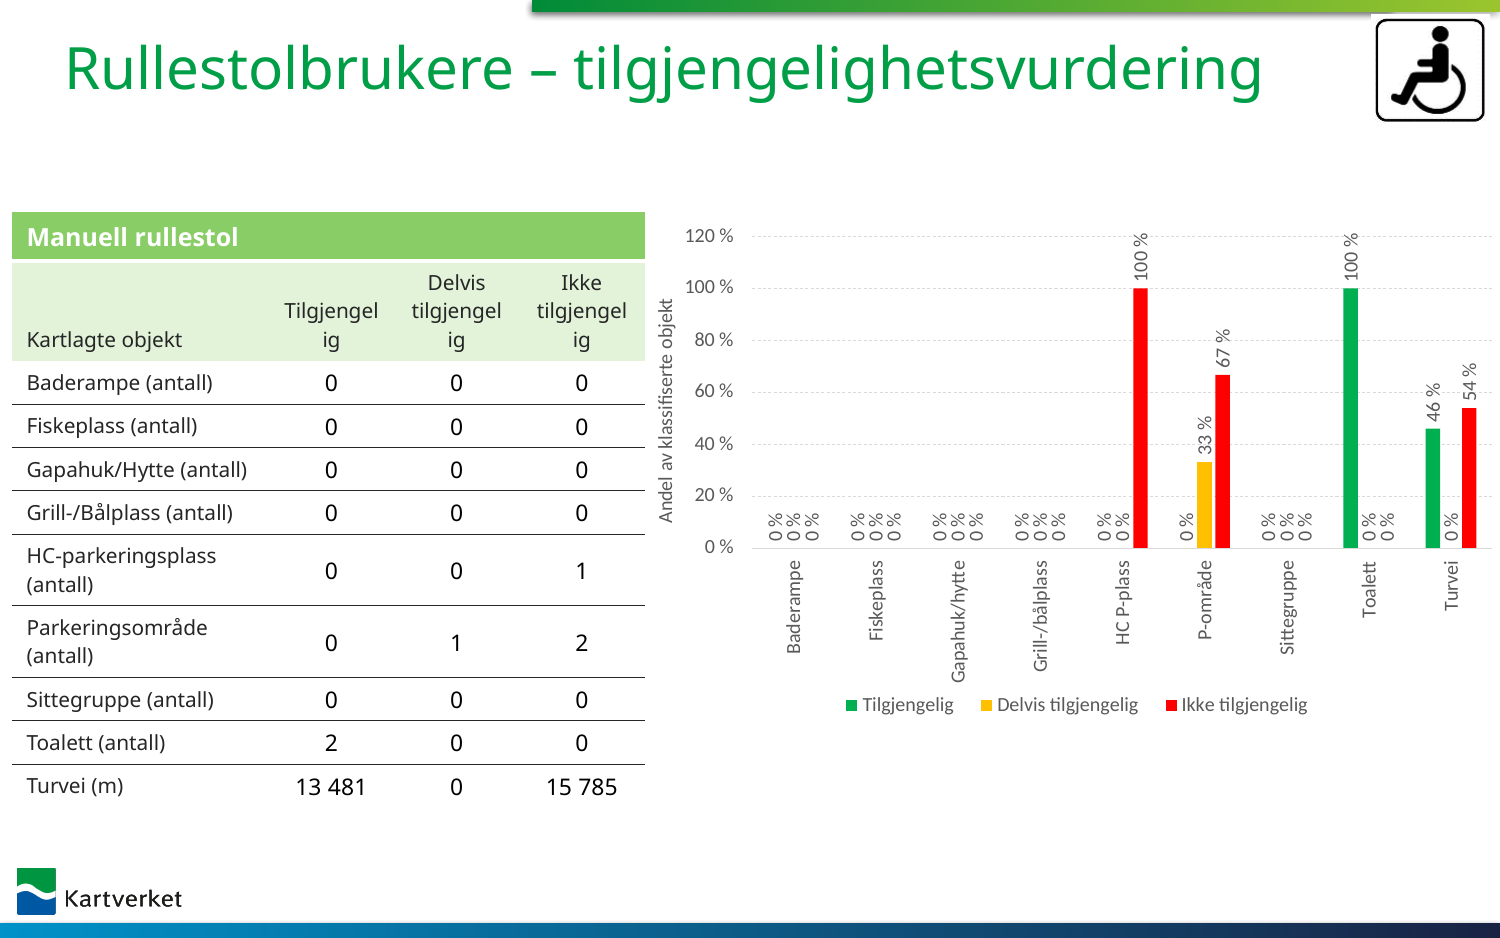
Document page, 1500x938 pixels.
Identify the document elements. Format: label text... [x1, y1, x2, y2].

table_header Manuell rullestol [12, 212, 645, 259]
table_cell 0 [269, 535, 394, 605]
table_cell 0 [519, 678, 638, 720]
table_cell Delvis tilgjengelig [394, 263, 519, 361]
table_cell 13 481 [269, 765, 394, 807]
table_cell 0 [394, 535, 519, 605]
table_cell 15 785 [519, 765, 645, 807]
table_cell 0 [269, 448, 394, 490]
table_cell 0 [519, 448, 638, 490]
table_cell Sittegruppe (antall) [12, 678, 269, 720]
table_cell 0 [394, 678, 519, 720]
table_cell Ikke tilgjengelig [519, 263, 638, 361]
table_cell Tilgjengelig [269, 263, 394, 361]
table_cell 0 [269, 606, 394, 677]
table_cell 1 [394, 606, 519, 677]
table_cell 0 [519, 721, 645, 764]
table_cell 2 [519, 606, 638, 677]
text_box Rullestolbrukere – tilgjengelighetsvurdering [49, 12, 1372, 109]
table_cell Grill-/Bålplass (antall) [12, 491, 269, 534]
table_cell Fiskeplass (antall) [12, 405, 269, 447]
table_cell Turvei (m) [12, 765, 269, 807]
table_cell Gapahuk/Hytte (antall) [12, 448, 269, 490]
table_cell 0 [269, 361, 394, 404]
table_cell HC-parkeringsplass (antall) [12, 535, 269, 605]
table_cell Kartlagte objekt [12, 263, 269, 361]
table_cell 0 [269, 405, 394, 447]
table_cell 0 [519, 405, 638, 447]
table_cell Toalett (antall) [12, 721, 269, 764]
table_cell 0 [394, 361, 519, 404]
table_cell 1 [519, 535, 638, 605]
table_cell Parkeringsområde (antall) [12, 606, 269, 677]
table_cell 0 [269, 678, 394, 720]
table_cell 0 [394, 405, 519, 447]
table_cell Baderampe (antall) [12, 361, 269, 404]
table_cell 0 [269, 491, 394, 534]
table_cell 0 [519, 361, 638, 404]
picture [1371, 13, 1491, 127]
table_cell 0 [394, 721, 519, 764]
picture [643, 218, 1500, 728]
table_cell 0 [394, 491, 519, 534]
table_cell 2 [269, 721, 394, 764]
table_cell 0 [394, 448, 519, 490]
table_cell 0 [394, 765, 519, 807]
table_cell 0 [519, 491, 638, 534]
